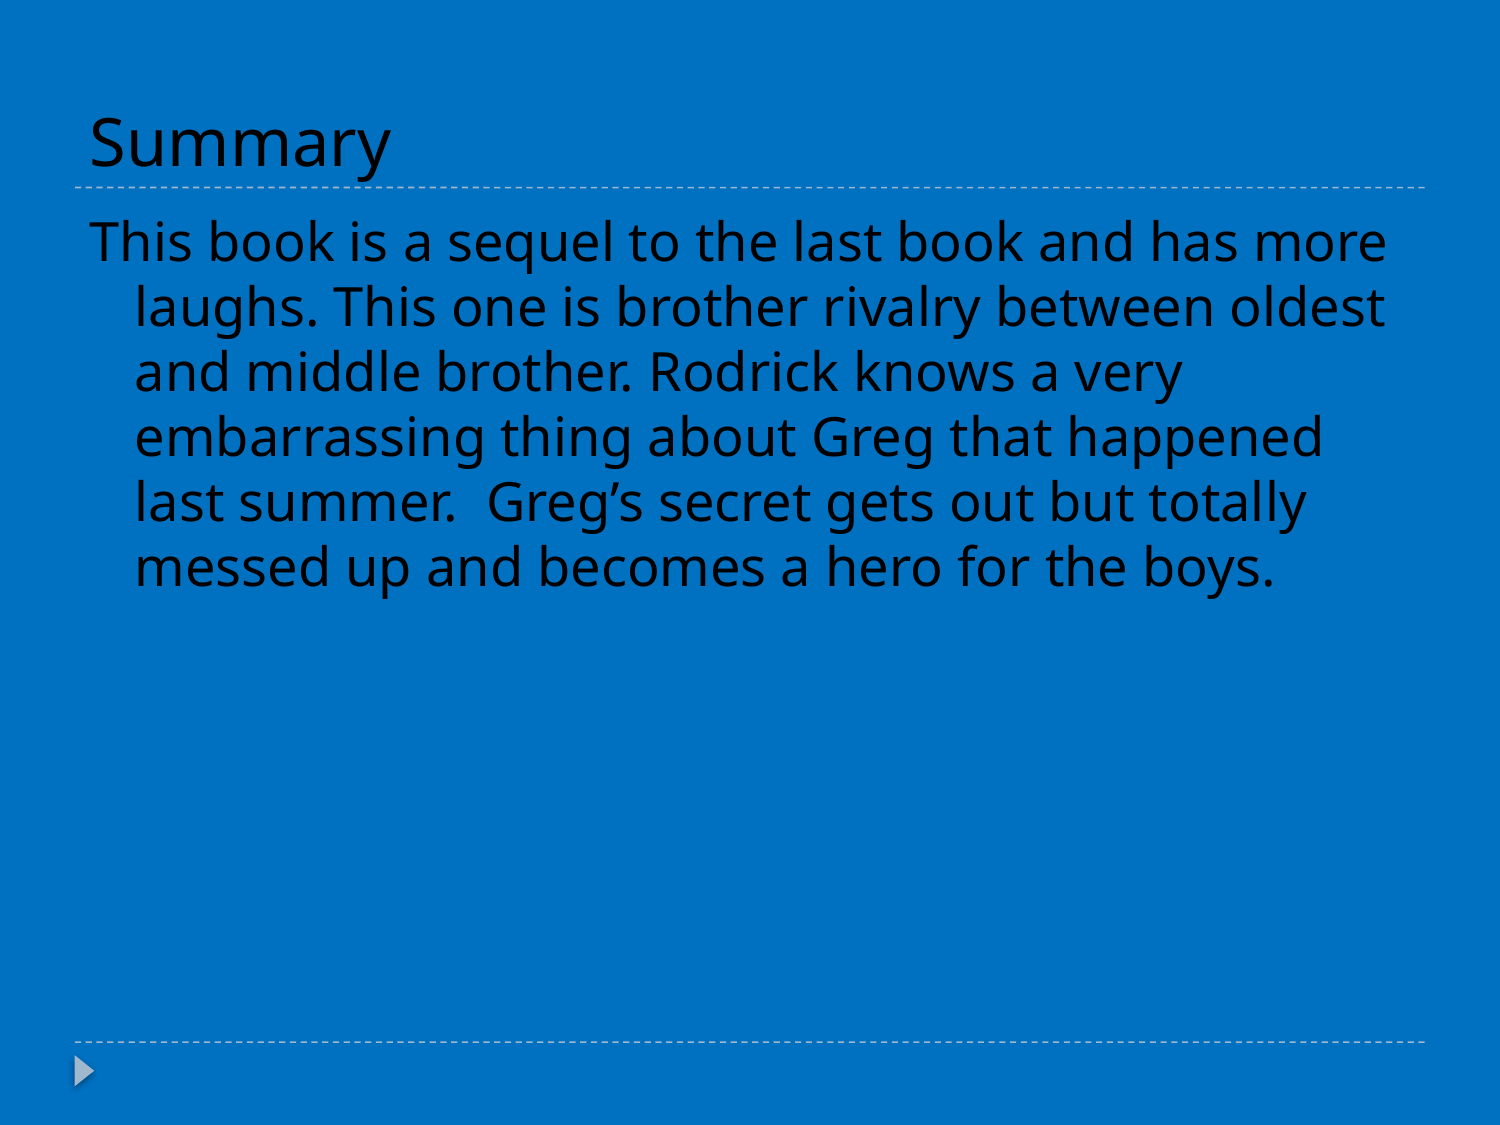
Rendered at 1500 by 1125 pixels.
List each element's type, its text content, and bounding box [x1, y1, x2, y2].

list This book is a sequel to the last book and has more laughs. This one is brother rivalry between oldest and middle brother. Rodrick knows a very embarrassing thing about Greg that happened last summer. Greg’s secret gets out but totally messed up and becomes a hero for the boys. [75, 200, 1425, 1010]
title Summary [75, 24, 1425, 188]
